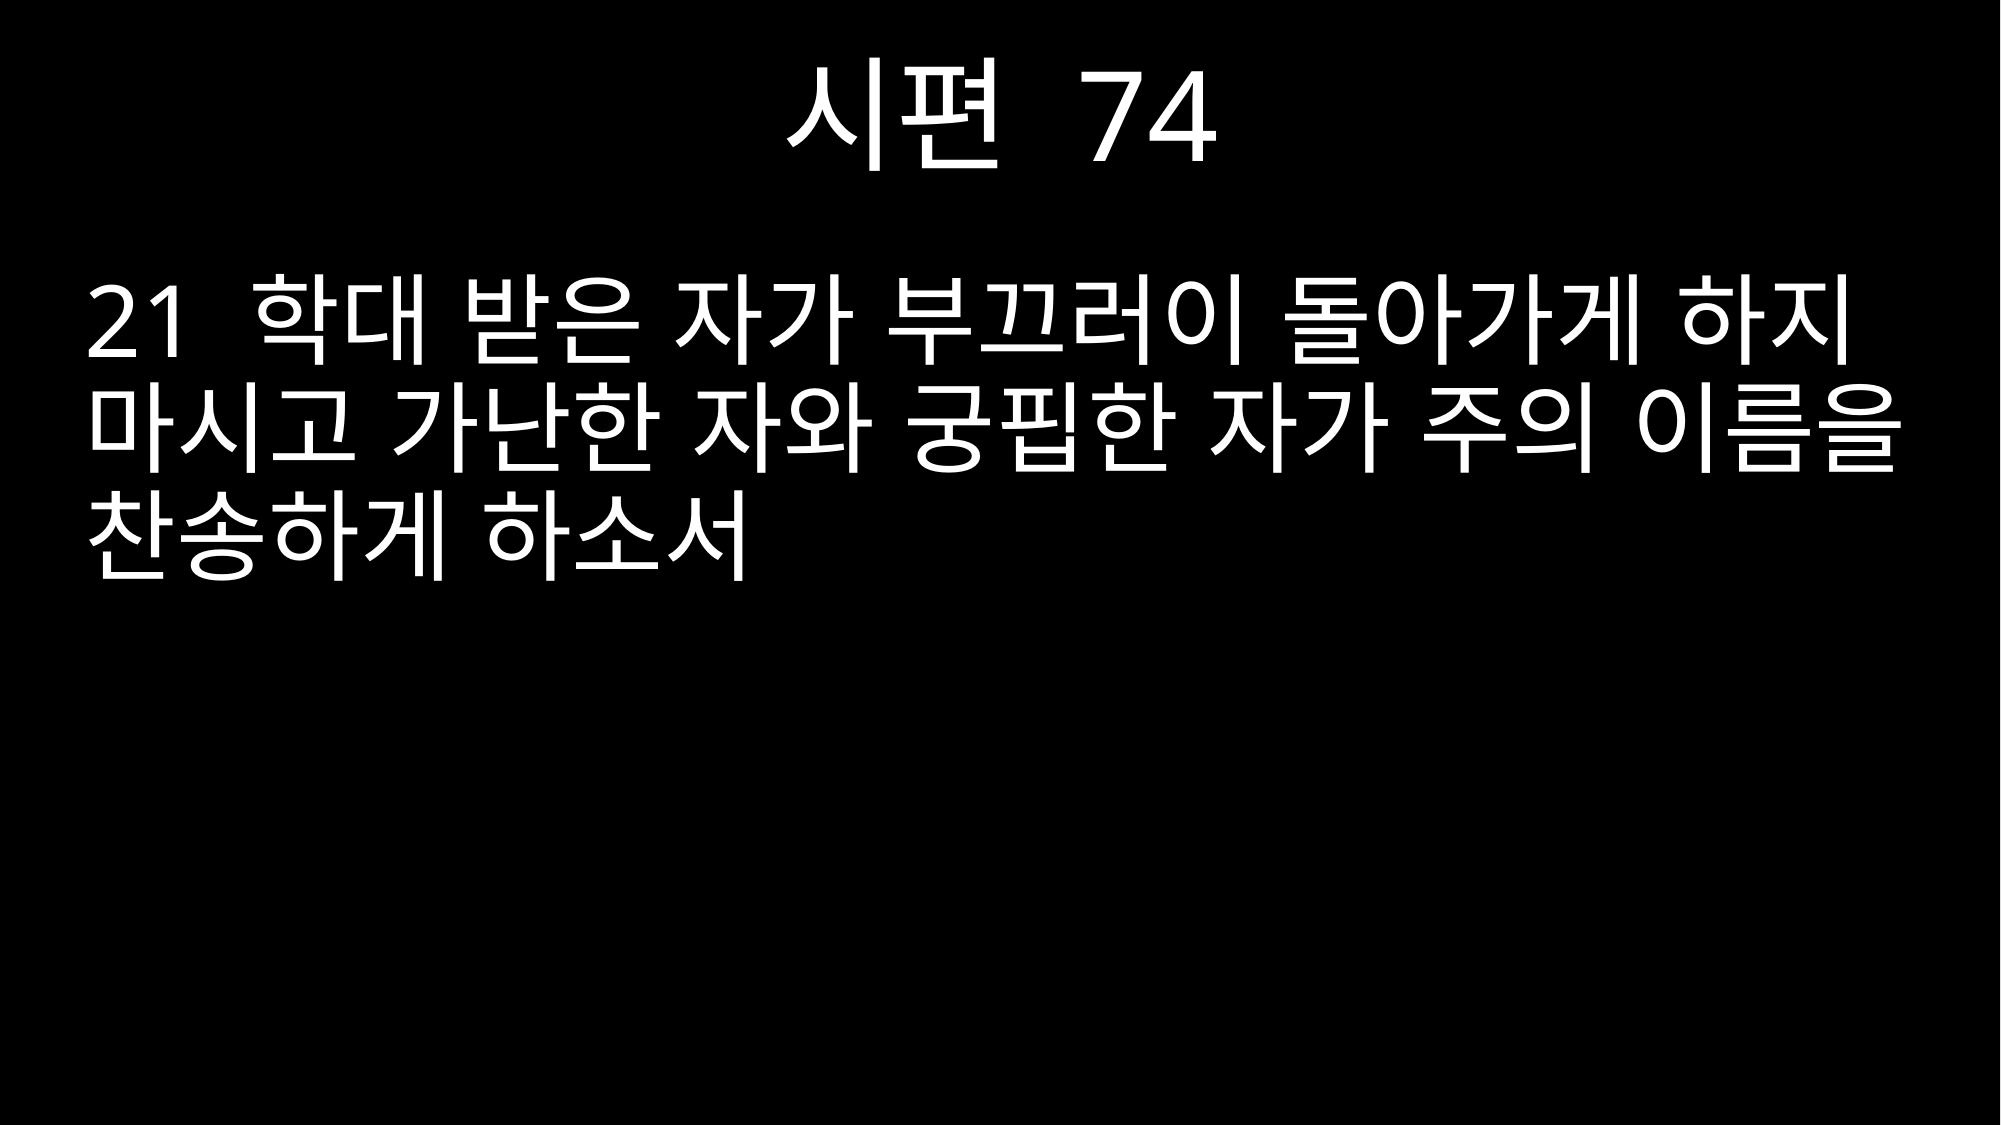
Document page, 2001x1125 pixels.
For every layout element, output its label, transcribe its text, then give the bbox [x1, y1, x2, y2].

footer 시편 74 [0, 32, 2000, 192]
picture [0, 0, 2001, 1125]
list 21 학대 받은 자가 부끄러이 돌아가게 하지 마시고 가난한 자와 궁핍한 자가 주의 이름을 찬송하게 하소서 [69, 263, 1953, 423]
